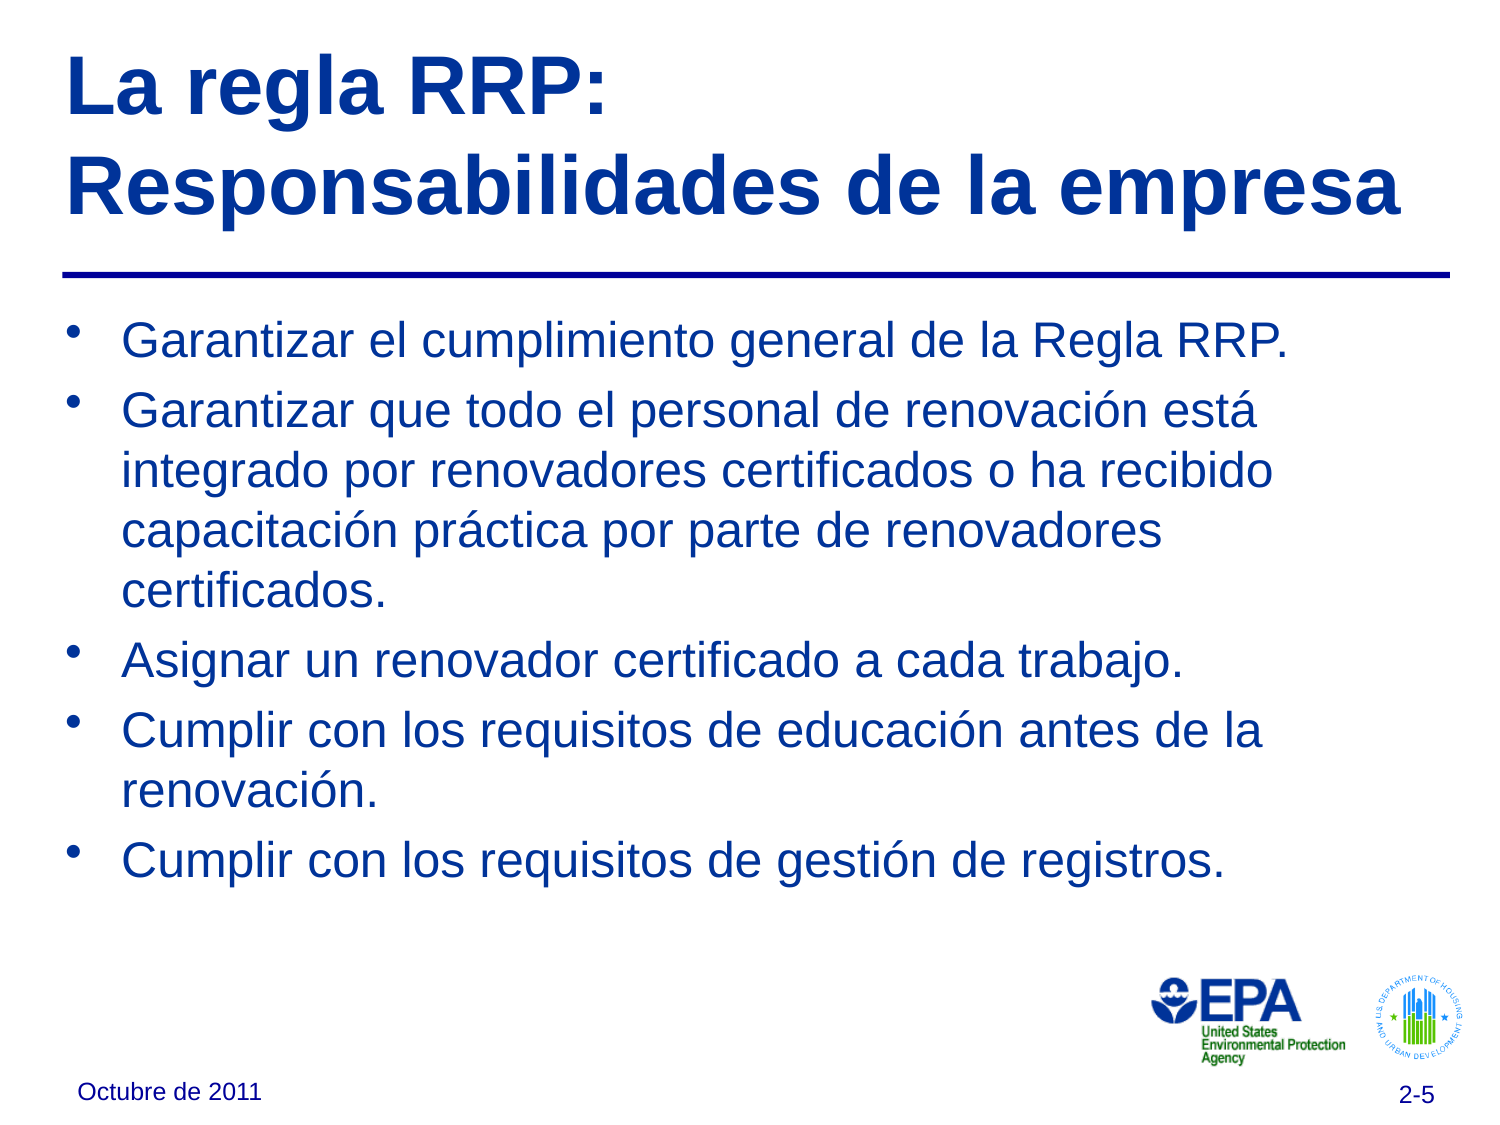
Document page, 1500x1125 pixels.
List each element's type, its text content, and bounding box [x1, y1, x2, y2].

slide_number 2-5 [1137, 1049, 1451, 1113]
slide_number Octubre de 2011 [62, 1049, 376, 1113]
list Garantizar el cumplimiento general de la Regla RRP. Garantizar que todo el personal de renovación está integrado por renovadores certificados o ha recibido capacitación práctica por parte de renovadores certificados. Asignar un renovador certificado a cada trabajo. Cumplir con los requisitos de educación antes de la renovación. Cumplir con los requisitos de gestión de registros. [49, 299, 1451, 1001]
title La regla RRP: Responsabilidades de la empresa [49, 24, 1451, 238]
picture [1374, 974, 1463, 1060]
picture [1149, 1001, 1350, 1049]
